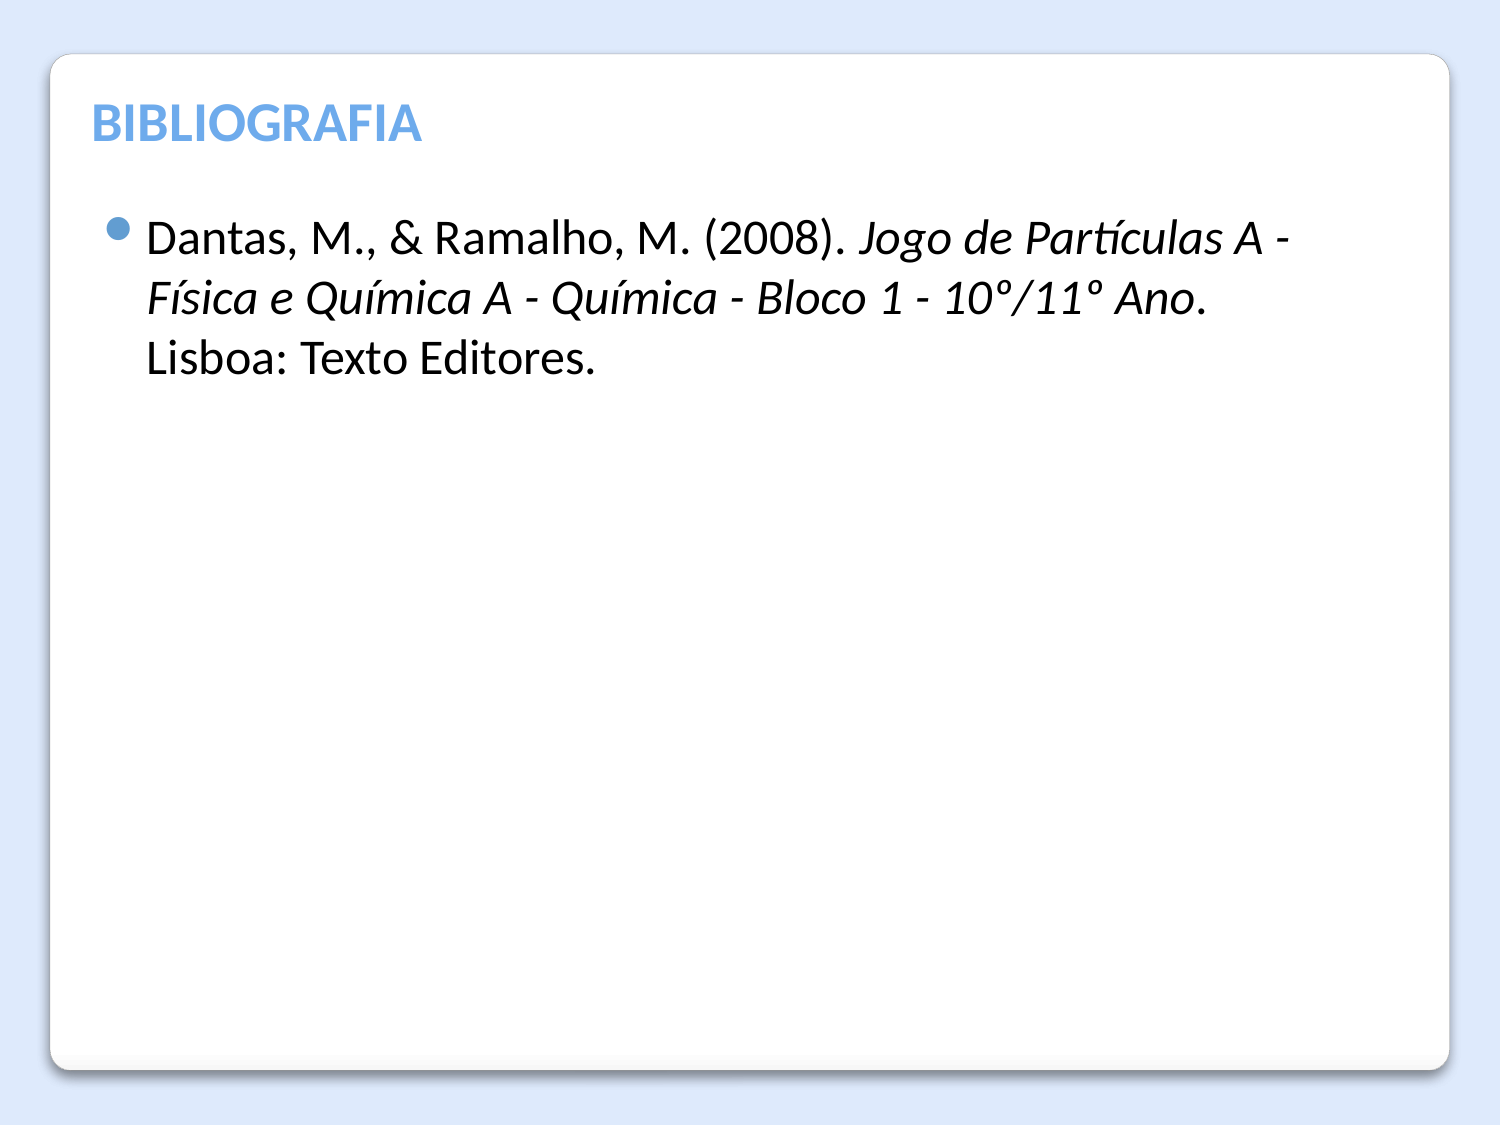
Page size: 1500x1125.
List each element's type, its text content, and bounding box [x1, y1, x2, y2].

text_box Dantas, M., & Ramalho, M. (2008). Jogo de Partículas A - Física e Química A - Química -­ Bloco 1 ­- 10º/11º Ano. Lisboa: Texto Editores. [88, 196, 1424, 953]
text_box BIBLIOGRAFIA [76, 78, 1412, 173]
